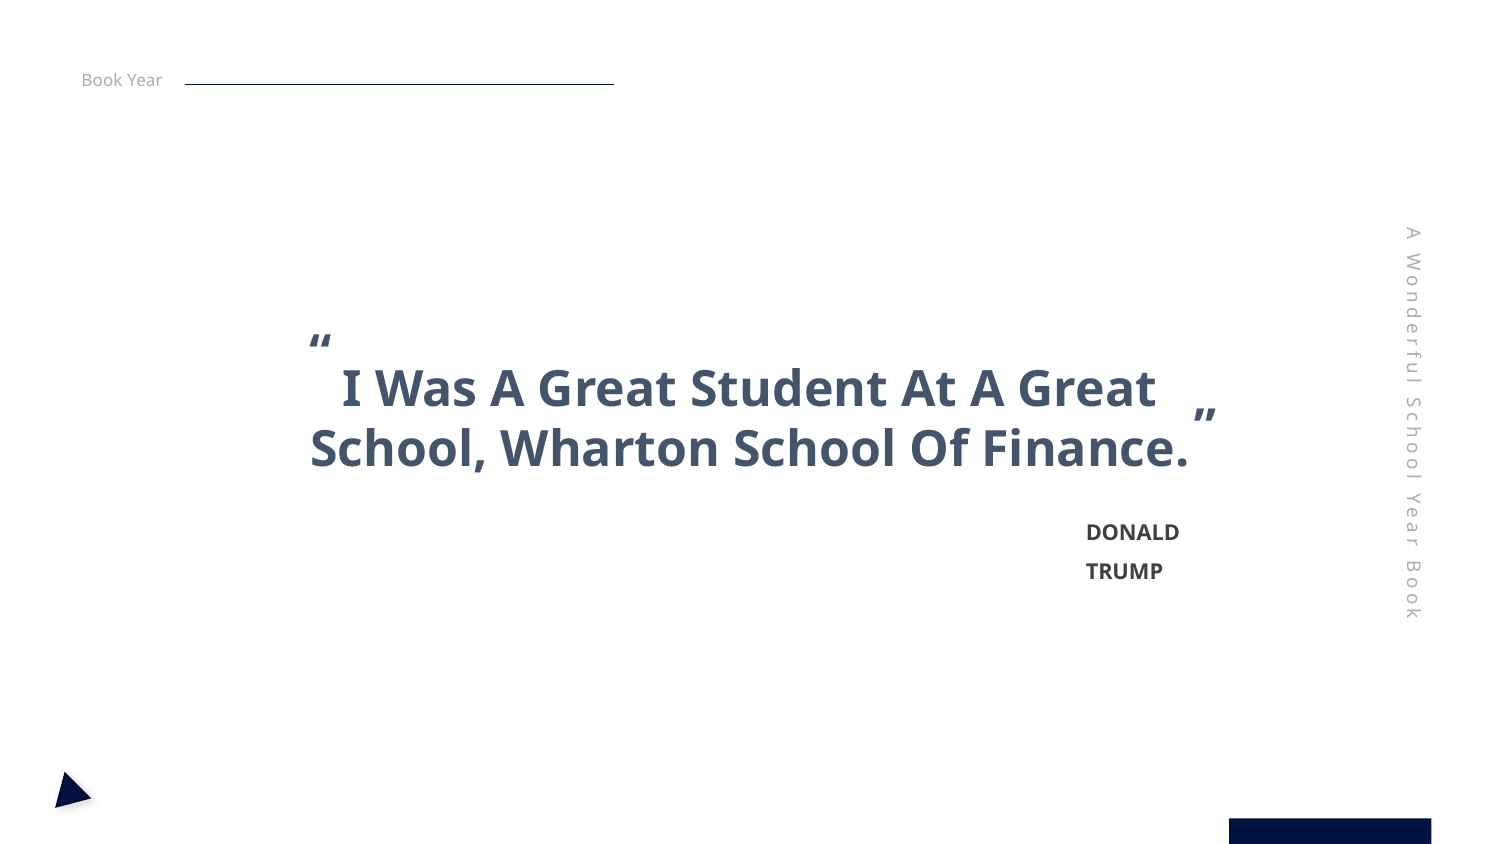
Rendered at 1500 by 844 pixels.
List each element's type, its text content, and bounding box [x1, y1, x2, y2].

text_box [290, 313, 1235, 486]
text_box [1228, 817, 1432, 844]
text_box [55, 771, 92, 808]
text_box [63, 61, 614, 98]
text_box DONALD TRUMP [1071, 498, 1276, 592]
text_box A Wonderful School Year Book [1396, 212, 1434, 634]
